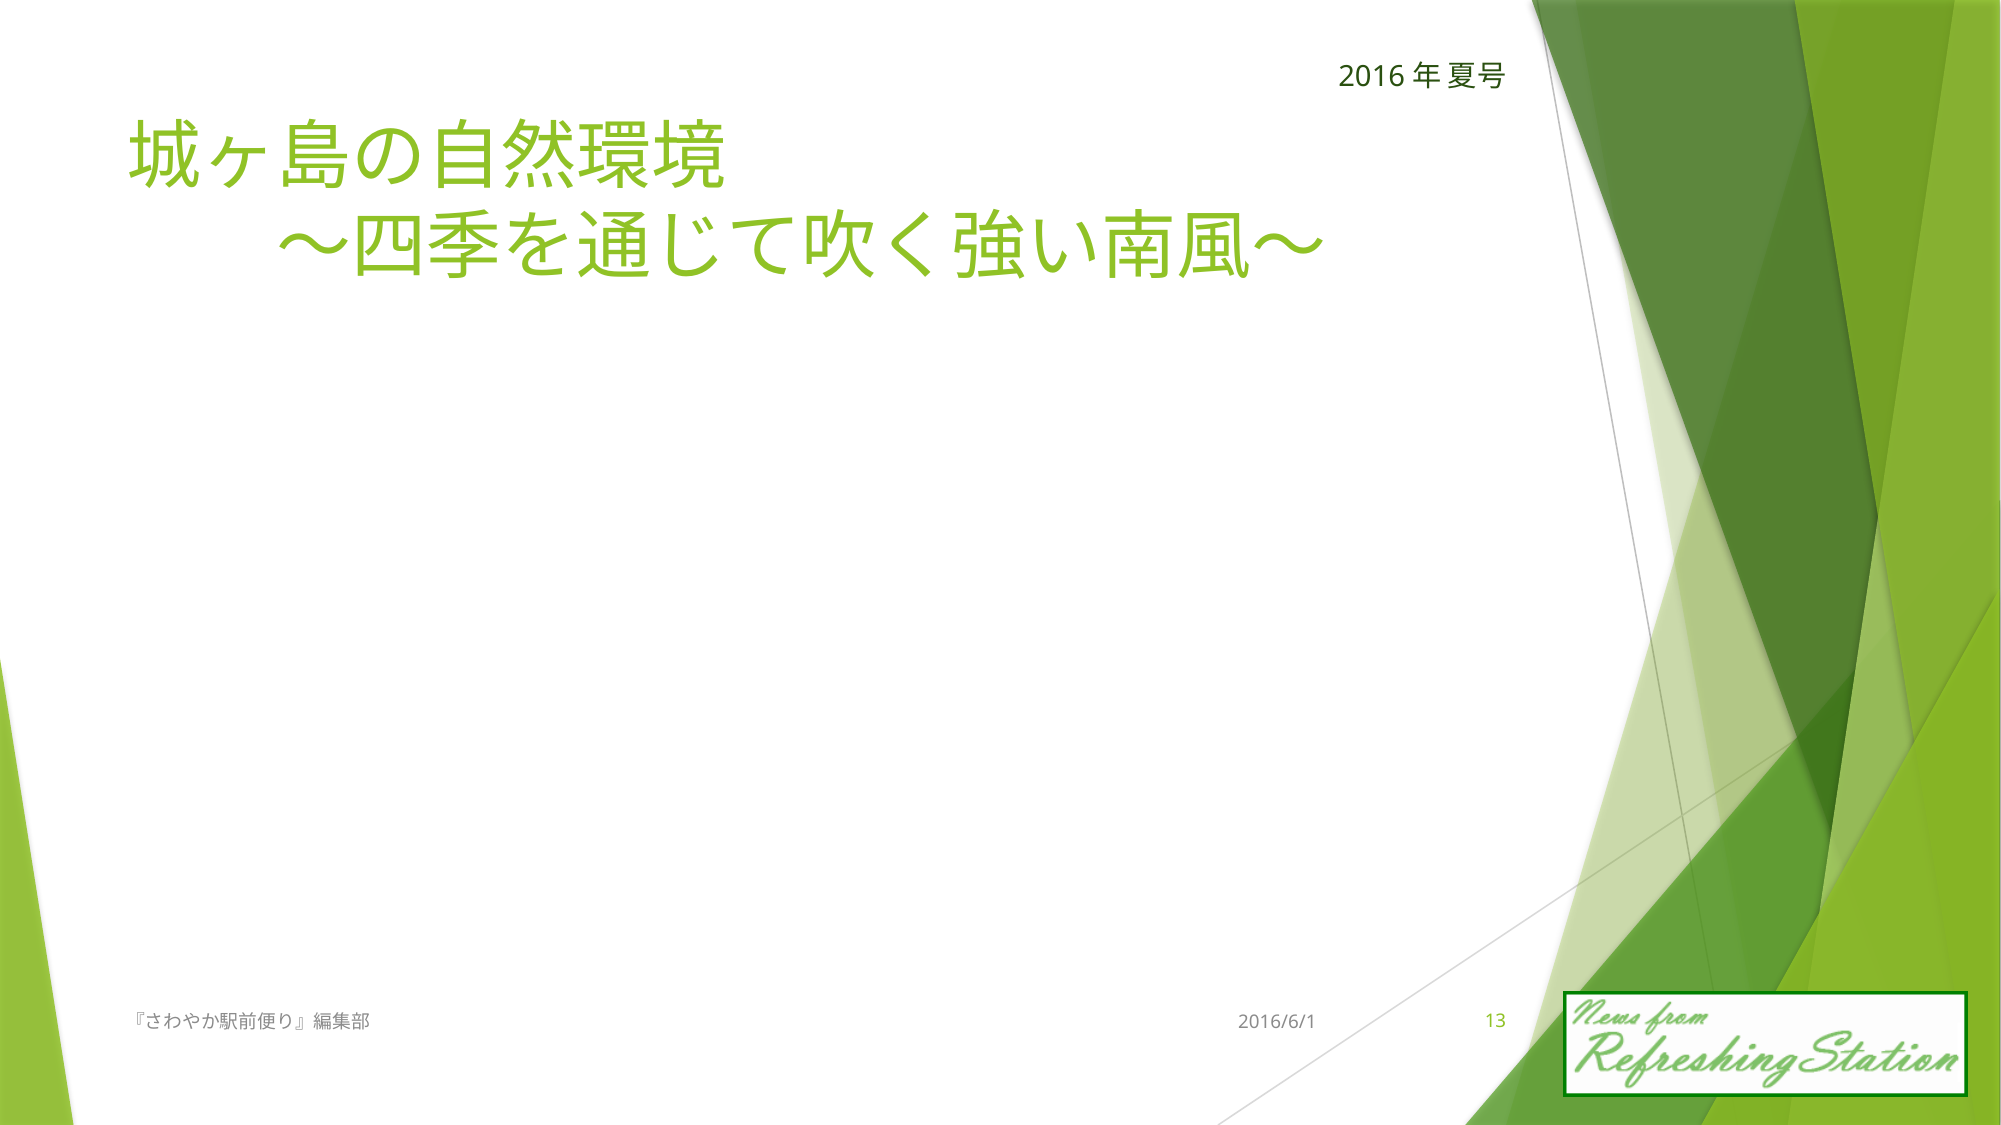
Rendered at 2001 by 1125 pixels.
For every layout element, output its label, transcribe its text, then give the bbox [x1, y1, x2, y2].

footer 『さわやか駅前便り』編集部 [111, 991, 1145, 1051]
title 城ヶ島の自然環境 〜四季を通じて吹く強い南風〜 [111, 99, 1522, 317]
picture [1563, 991, 1968, 1097]
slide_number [1181, 991, 1332, 1051]
slide_number 12 [1409, 991, 1522, 1051]
